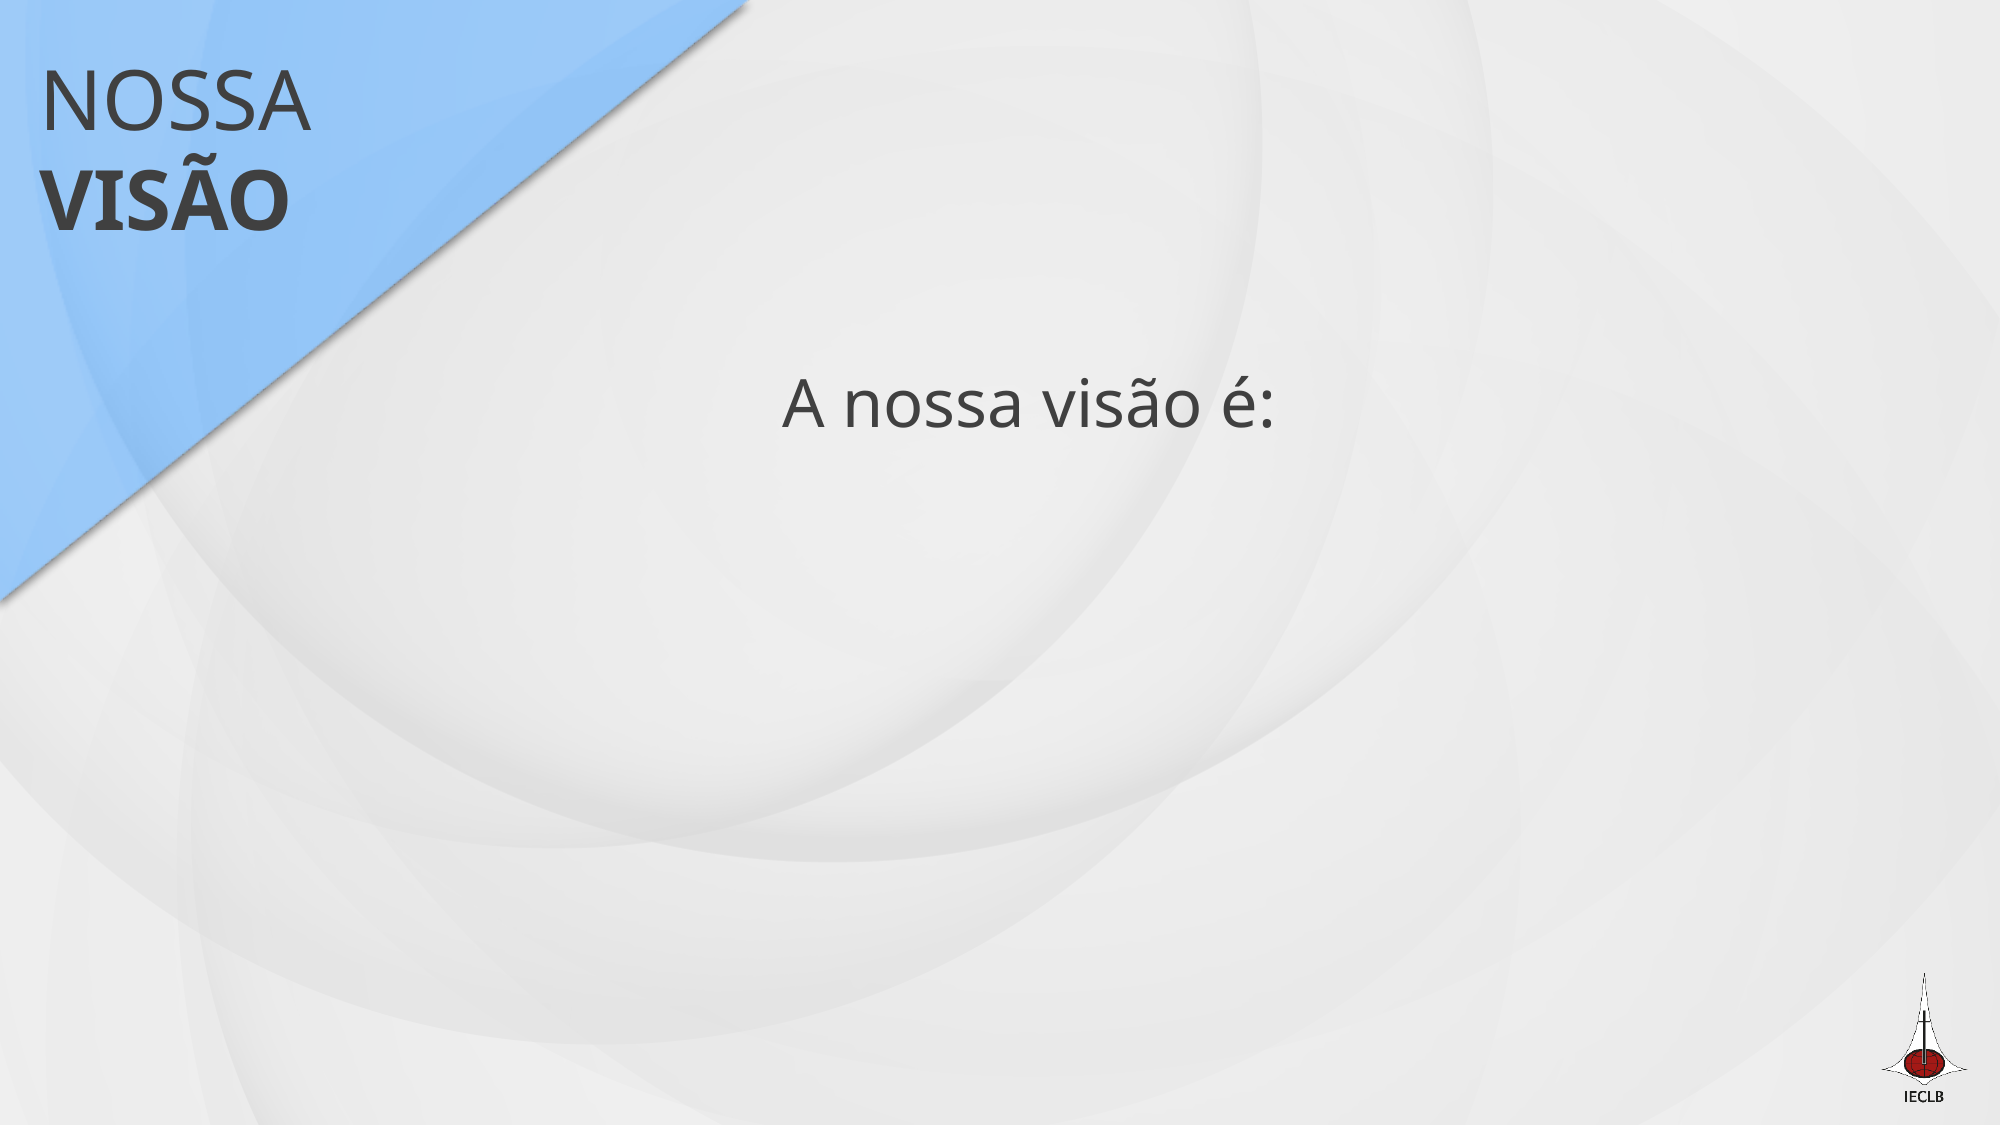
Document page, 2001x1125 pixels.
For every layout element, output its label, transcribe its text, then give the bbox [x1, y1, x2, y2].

picture [0, 0, 2000, 1125]
text_box A nossa visão é: [788, 353, 1607, 609]
